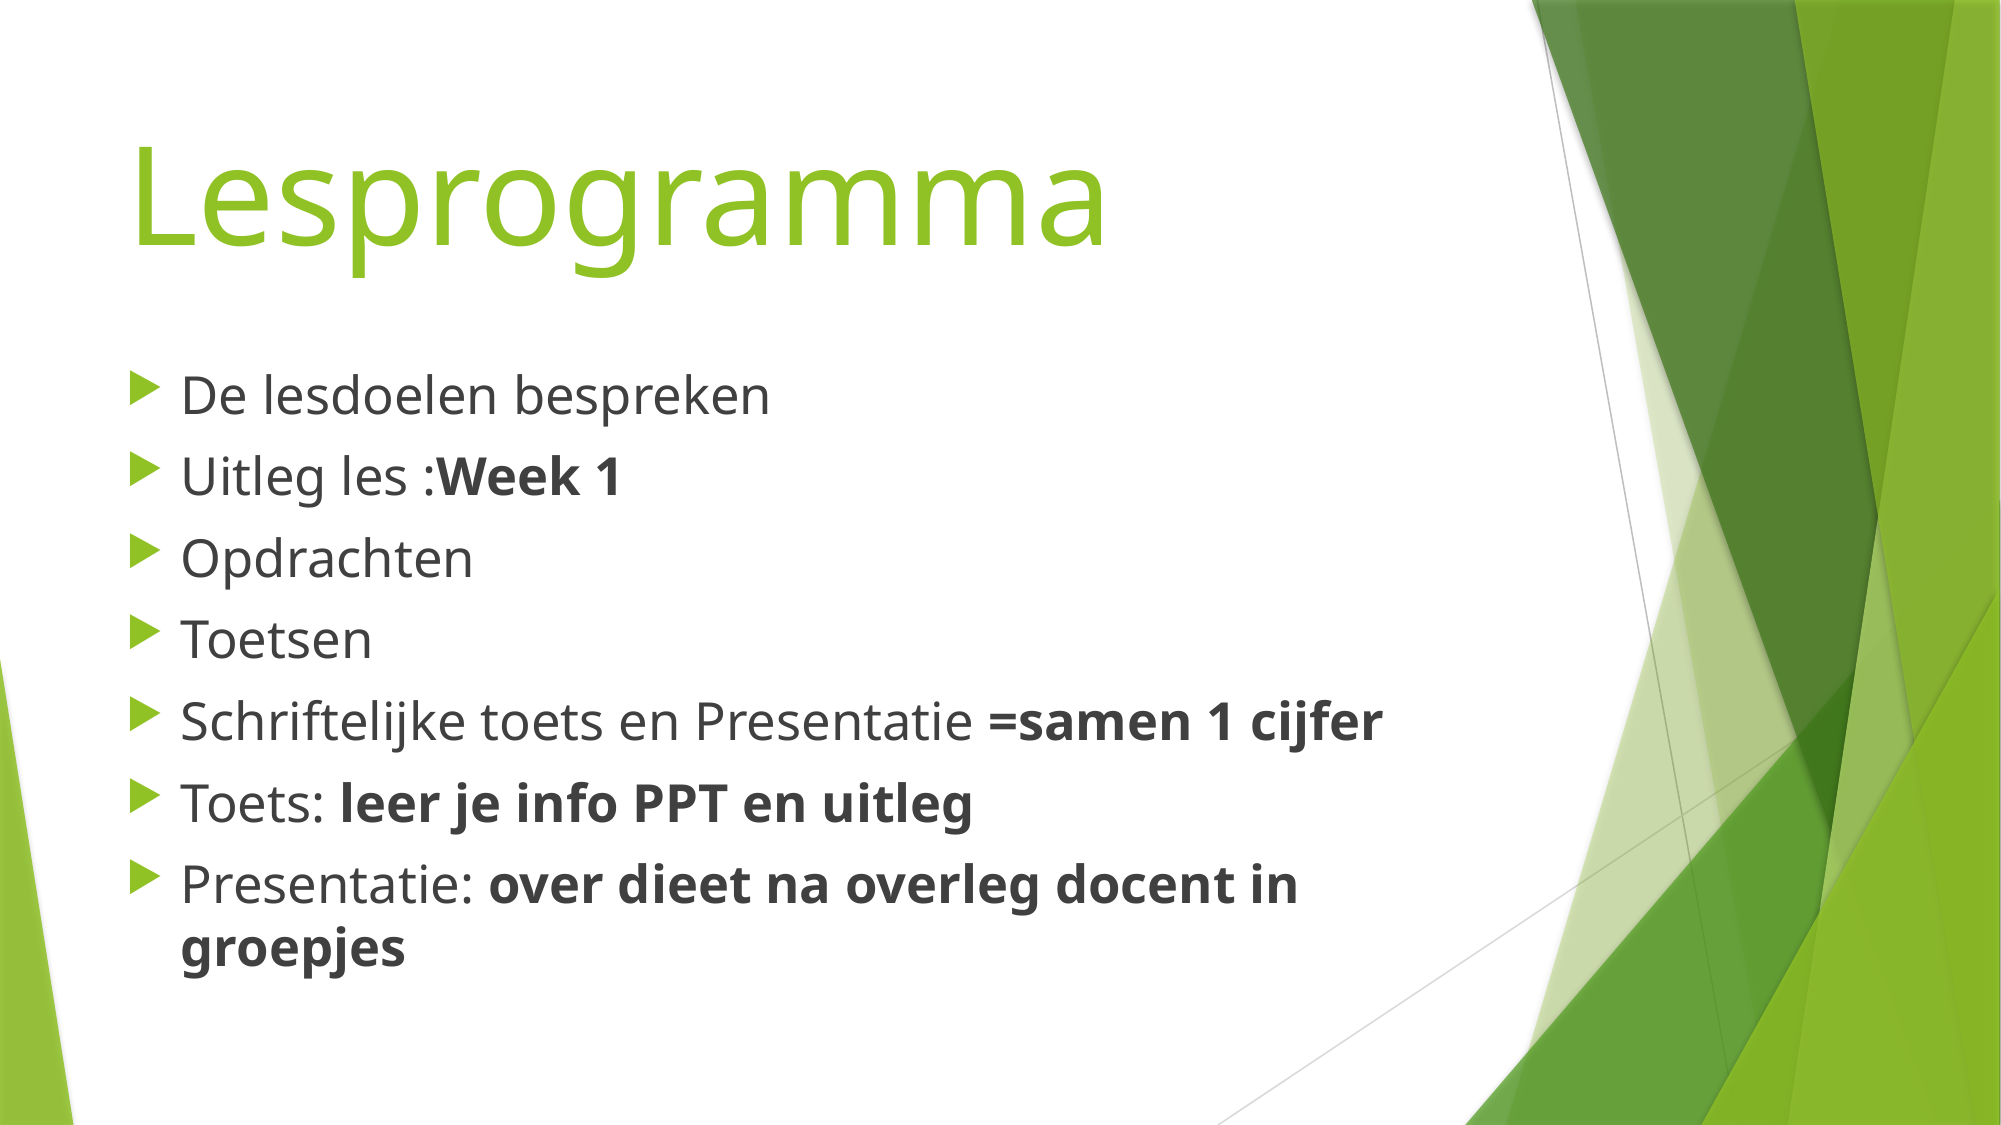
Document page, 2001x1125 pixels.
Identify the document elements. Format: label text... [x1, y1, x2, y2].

title Lesprogramma [111, 99, 1522, 317]
list De lesdoelen bespreken Uitleg les :Week 1 Opdrachten Toetsen Schriftelijke toets en Presentatie =samen 1 cijfer Toets: leer je info PPT en uitleg Presentatie: over dieet na overleg docent in groepjes [111, 354, 1522, 992]
